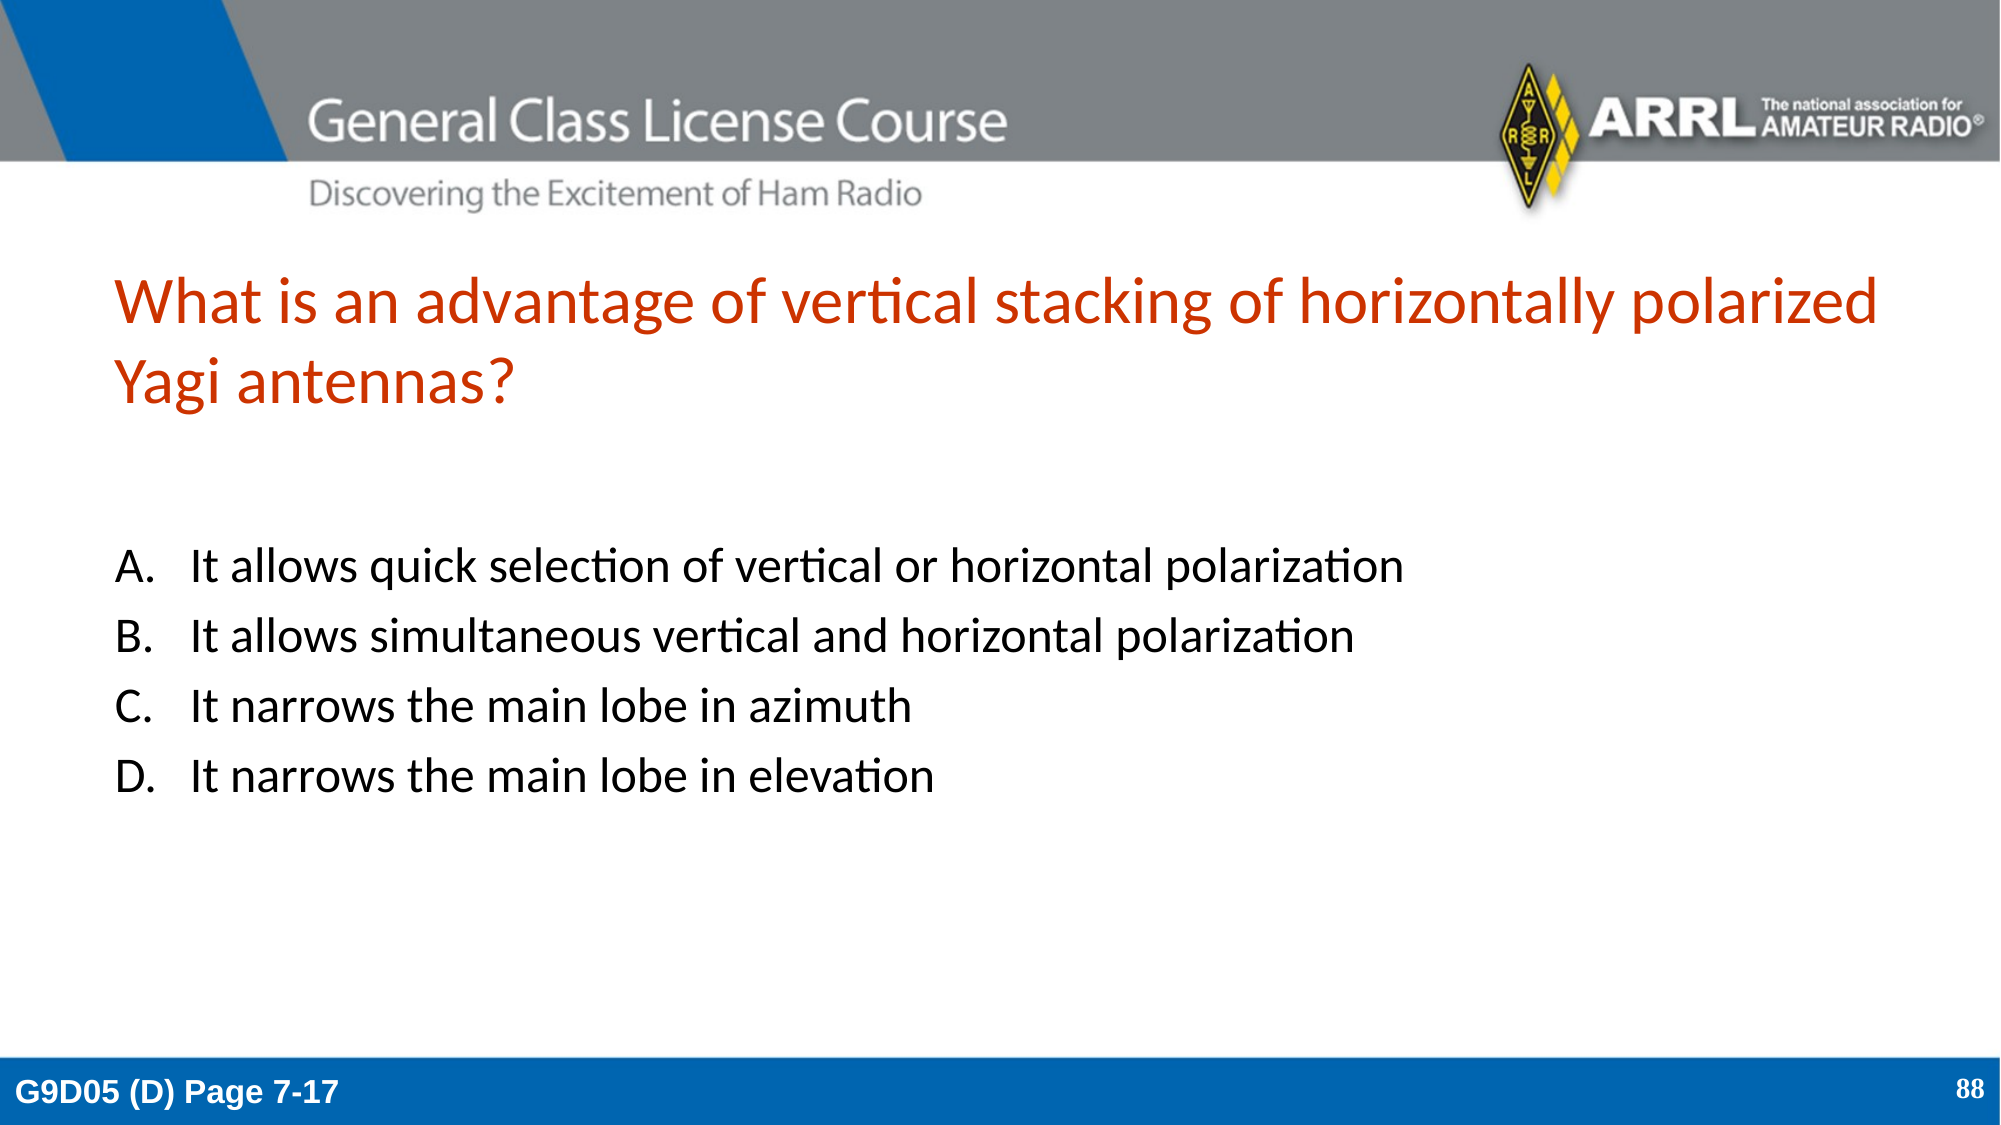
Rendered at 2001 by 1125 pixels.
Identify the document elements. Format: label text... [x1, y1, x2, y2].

text_box G9D05 (D) Page 7-17 [0, 1062, 1313, 1118]
picture [0, 0, 2001, 1125]
title What is an advantage of vertical stacking of horizontally polarized Yagi antennas? [99, 249, 1900, 468]
text_box 88 [1875, 1062, 2000, 1113]
list It allows quick selection of vertical or horizontal polarization It allows simultaneous vertical and horizontal polarization It narrows the main lobe in azimuth It narrows the main lobe in elevation [99, 525, 1900, 1005]
